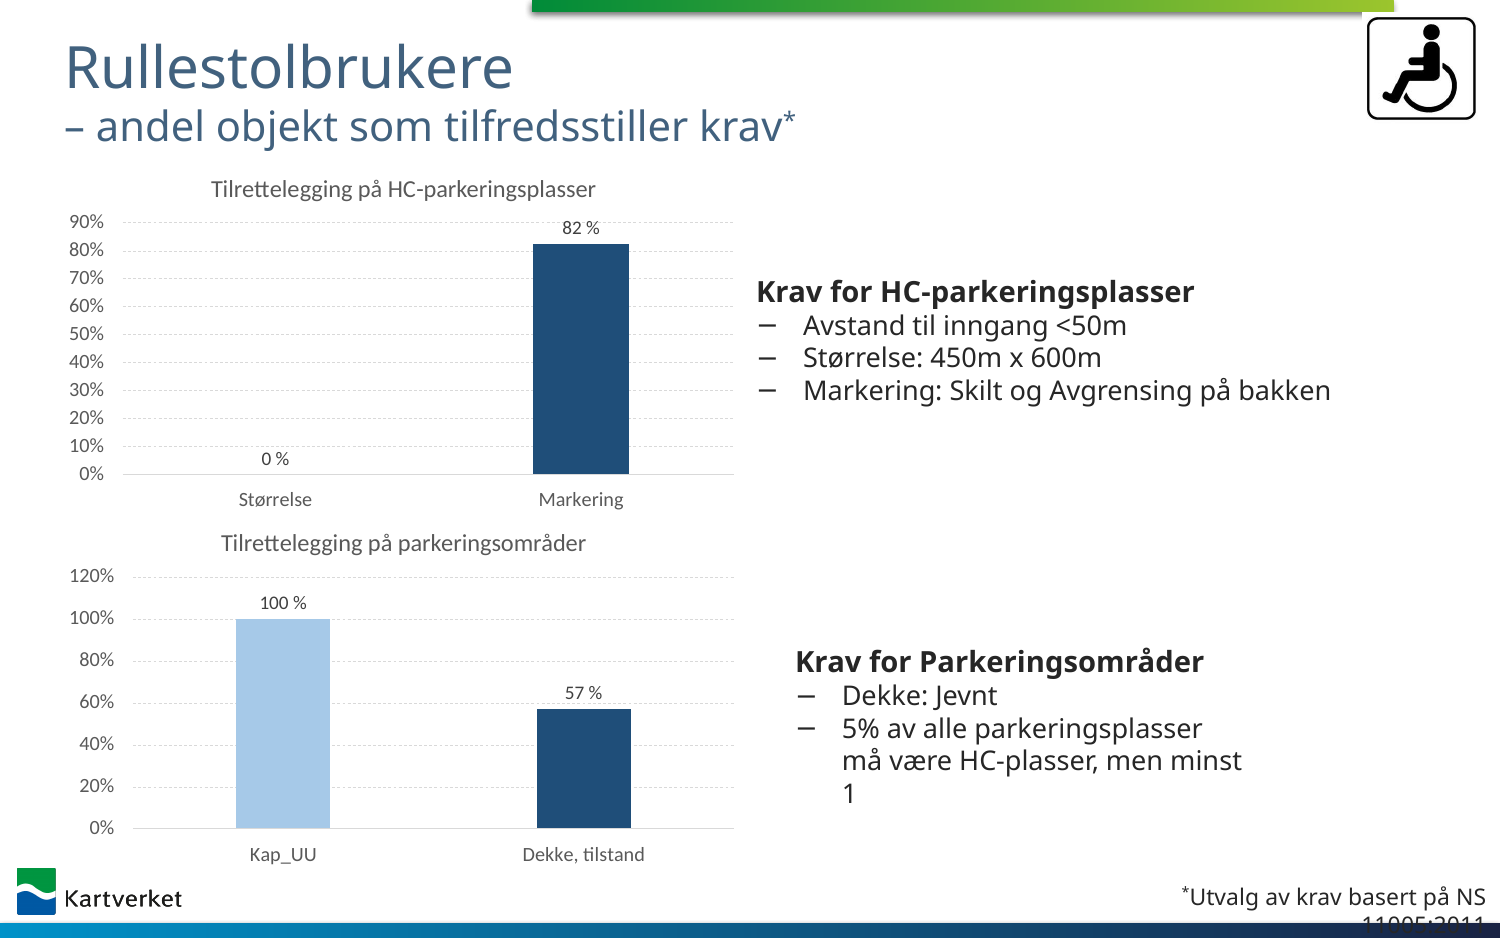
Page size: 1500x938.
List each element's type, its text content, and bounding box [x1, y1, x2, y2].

picture [62, 166, 746, 519]
picture [62, 520, 746, 874]
text_box *Utvalg av krav basert på NS 11005:2011 [1068, 873, 1500, 938]
text_box Rullestolbrukere – andel objekt som tilfredsstiller krav* [49, 25, 1431, 158]
text_box Krav for HC-parkeringsplasser Avstand til inngang <50m Størrelse: 450m x 600m Markering: Skilt og Avgrensing på bakken [750, 265, 1346, 413]
picture [1362, 12, 1481, 126]
text_box Krav for Parkeringsområder Dekke: Jevnt 5% av alle parkeringsplasser må være HC-plasser, men minst 1 [780, 636, 1261, 816]
